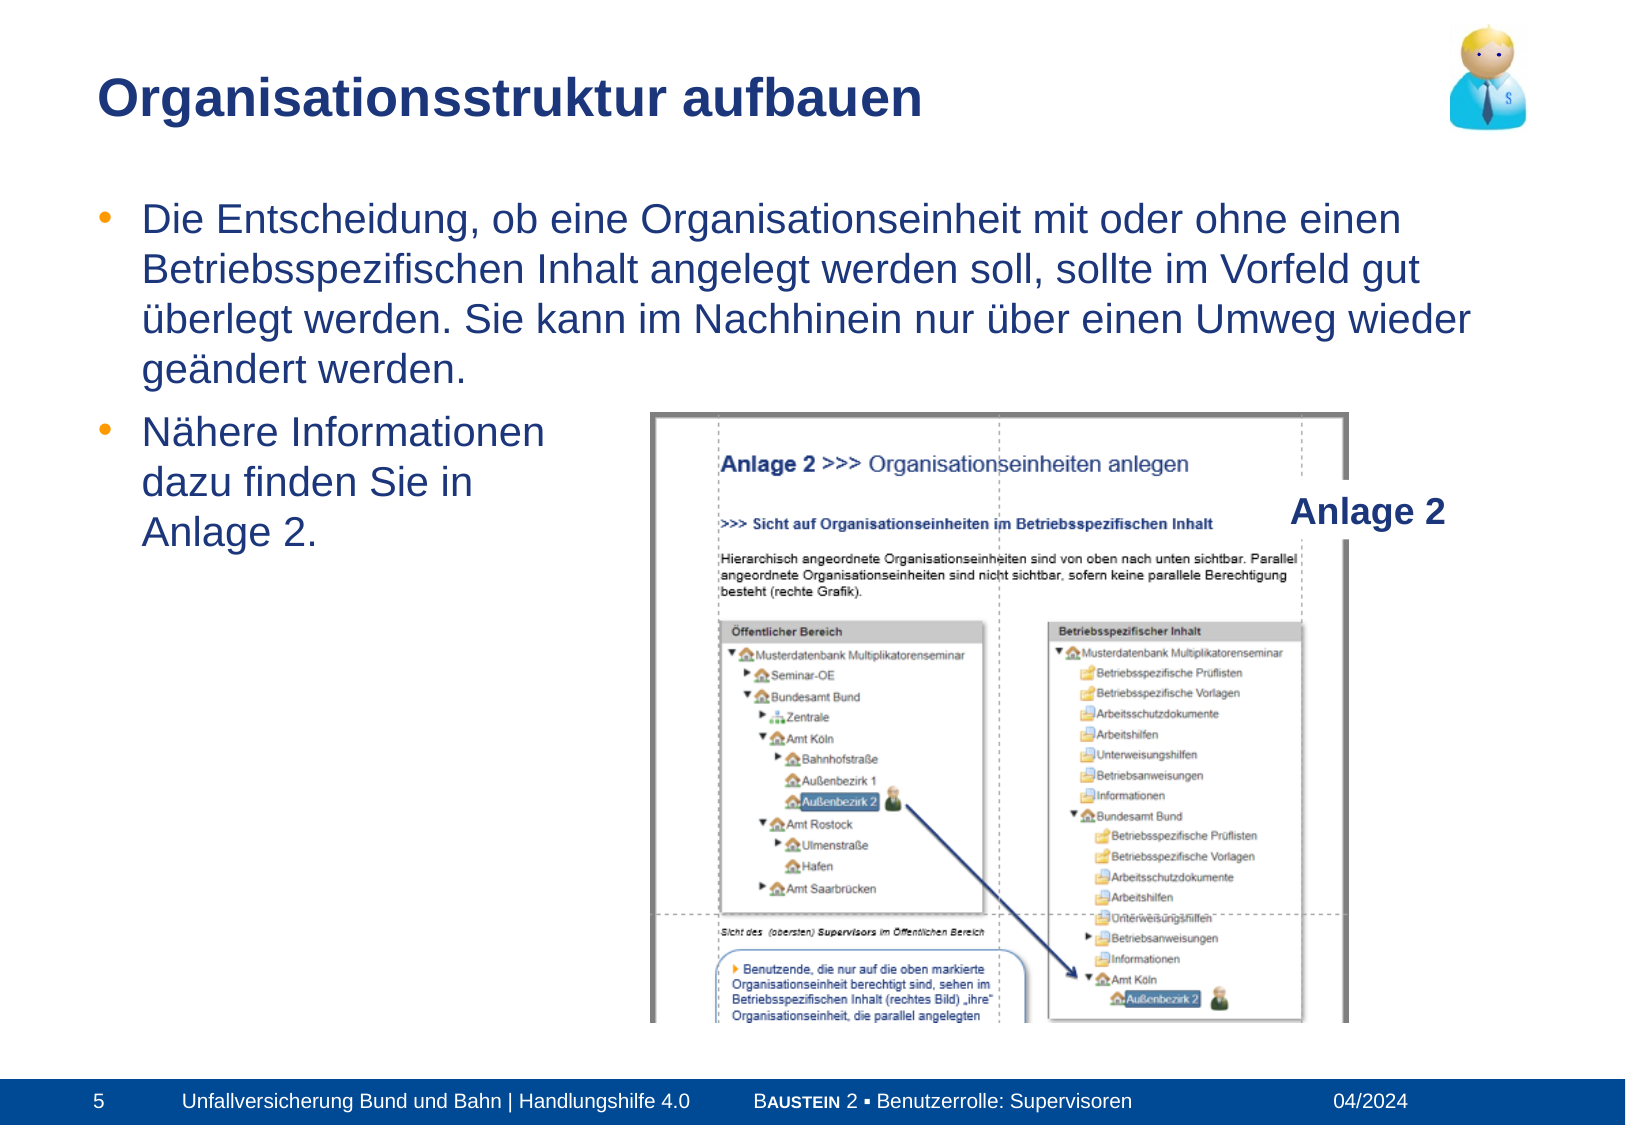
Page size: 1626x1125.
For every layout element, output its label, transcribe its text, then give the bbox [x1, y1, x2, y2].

title Organisationsstruktur aufbauen [82, 54, 1313, 138]
text_box Anlage 2 [1354, 479, 1462, 540]
text_box Die Entscheidung, ob eine Organisationseinheit mit oder ohne einen Betriebsspezifischen Inhalt angelegt werden soll, sollte im Vorfeld gut überlegt werden. Sie kann im Nachhinein nur über einen Umweg wieder geändert werden. Nähere Informationen dazu finden Sie in Anlage 2. [83, 184, 1548, 303]
picture [1446, 24, 1527, 134]
picture [649, 411, 1350, 1023]
picture [0, 1079, 1626, 1125]
text_box [83, 326, 1546, 1069]
